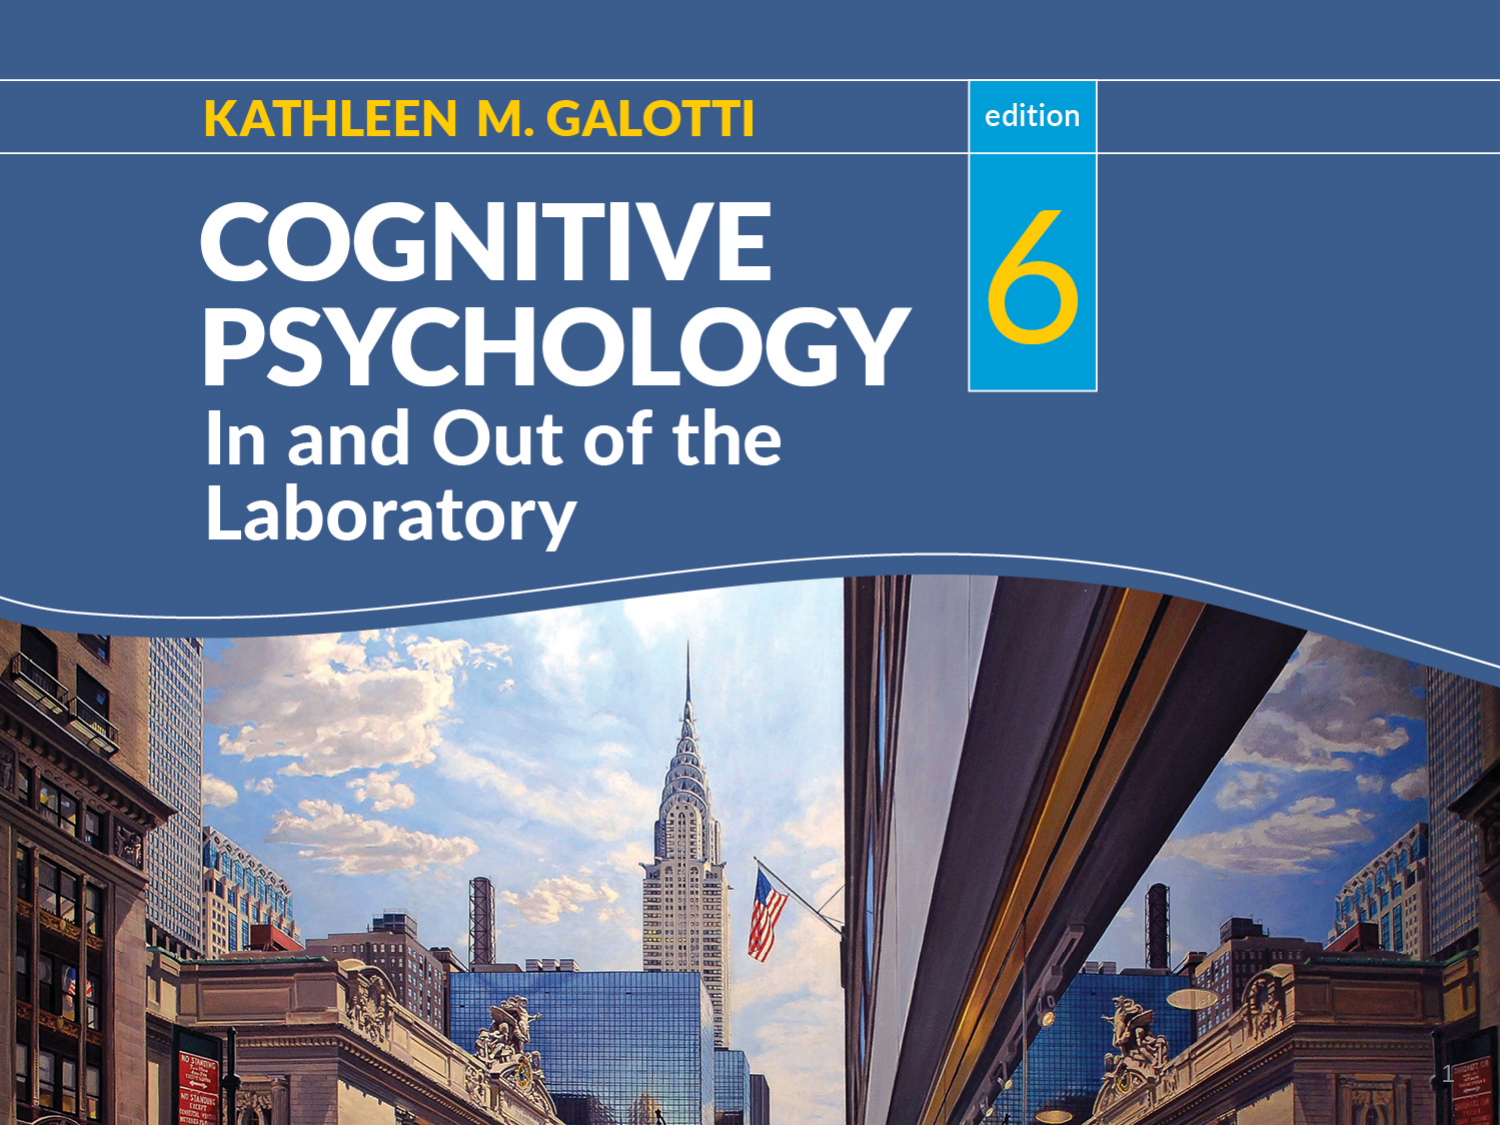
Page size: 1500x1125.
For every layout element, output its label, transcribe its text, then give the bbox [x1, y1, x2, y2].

picture [0, 0, 1500, 1125]
slide_number 1 [1120, 1042, 1471, 1103]
